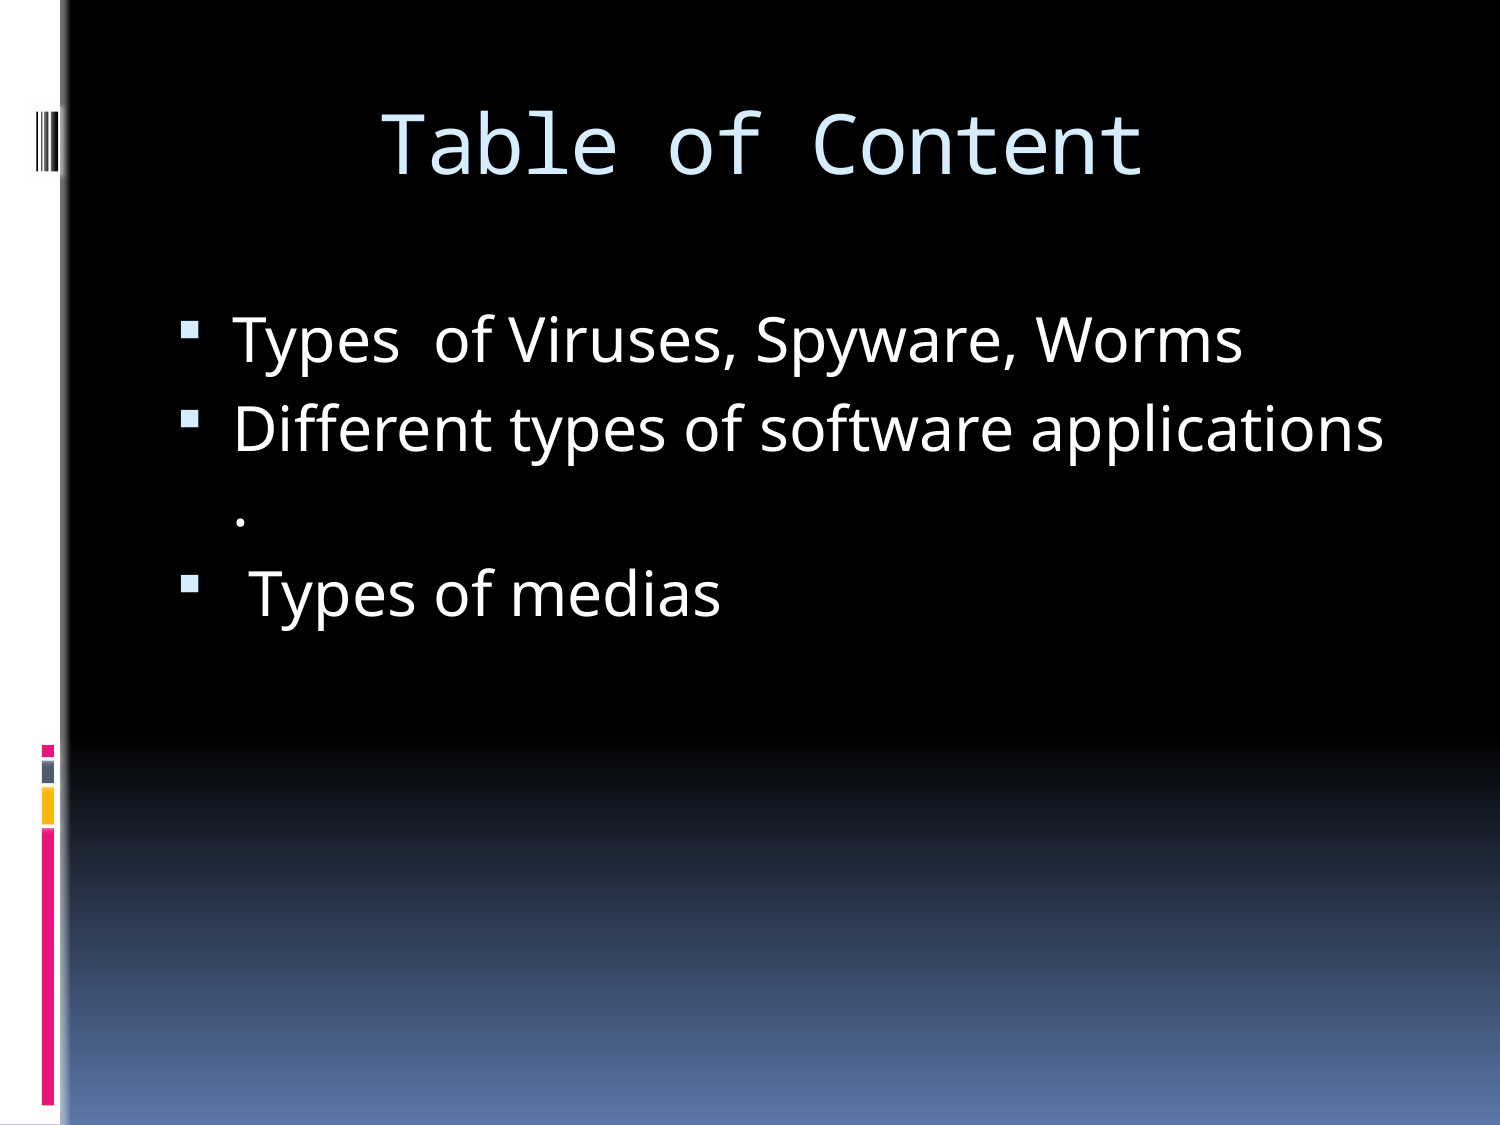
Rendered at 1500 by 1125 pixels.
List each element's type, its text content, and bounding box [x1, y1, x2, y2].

title Table of Content [150, 83, 1425, 234]
list Types of Viruses, Spyware, Worms Different types of software applications . Types of medias [150, 292, 1425, 1043]
